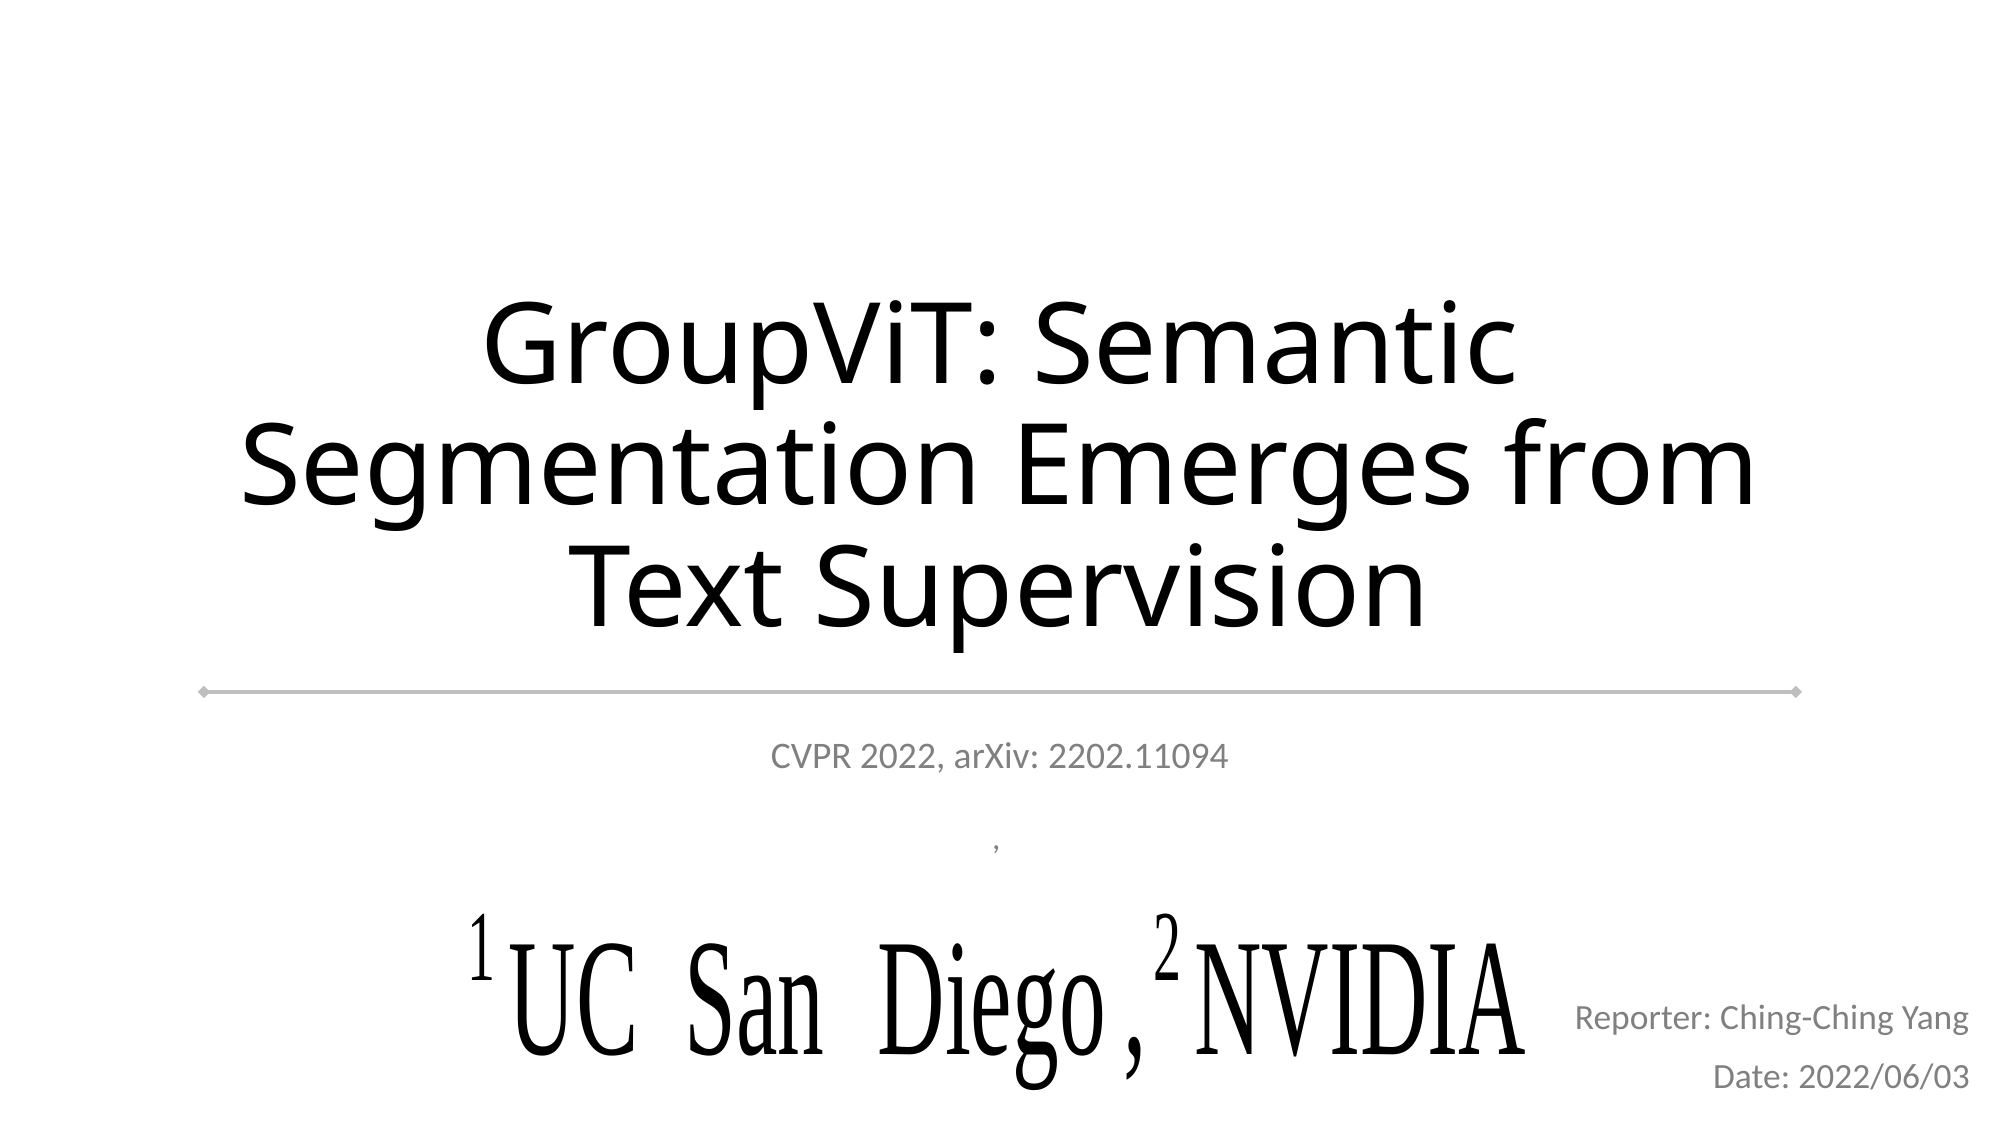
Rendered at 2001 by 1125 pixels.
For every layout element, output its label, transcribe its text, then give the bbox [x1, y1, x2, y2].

text_box CVPR 2022, arXiv: 2202.11094 [226, 729, 1773, 798]
text_box Reporter: Ching-Ching Yang Date: 2022/06/03 [1545, 991, 1985, 1125]
title GroupViT: Semantic Segmentation Emerges from Text Supervision [203, 148, 1796, 658]
